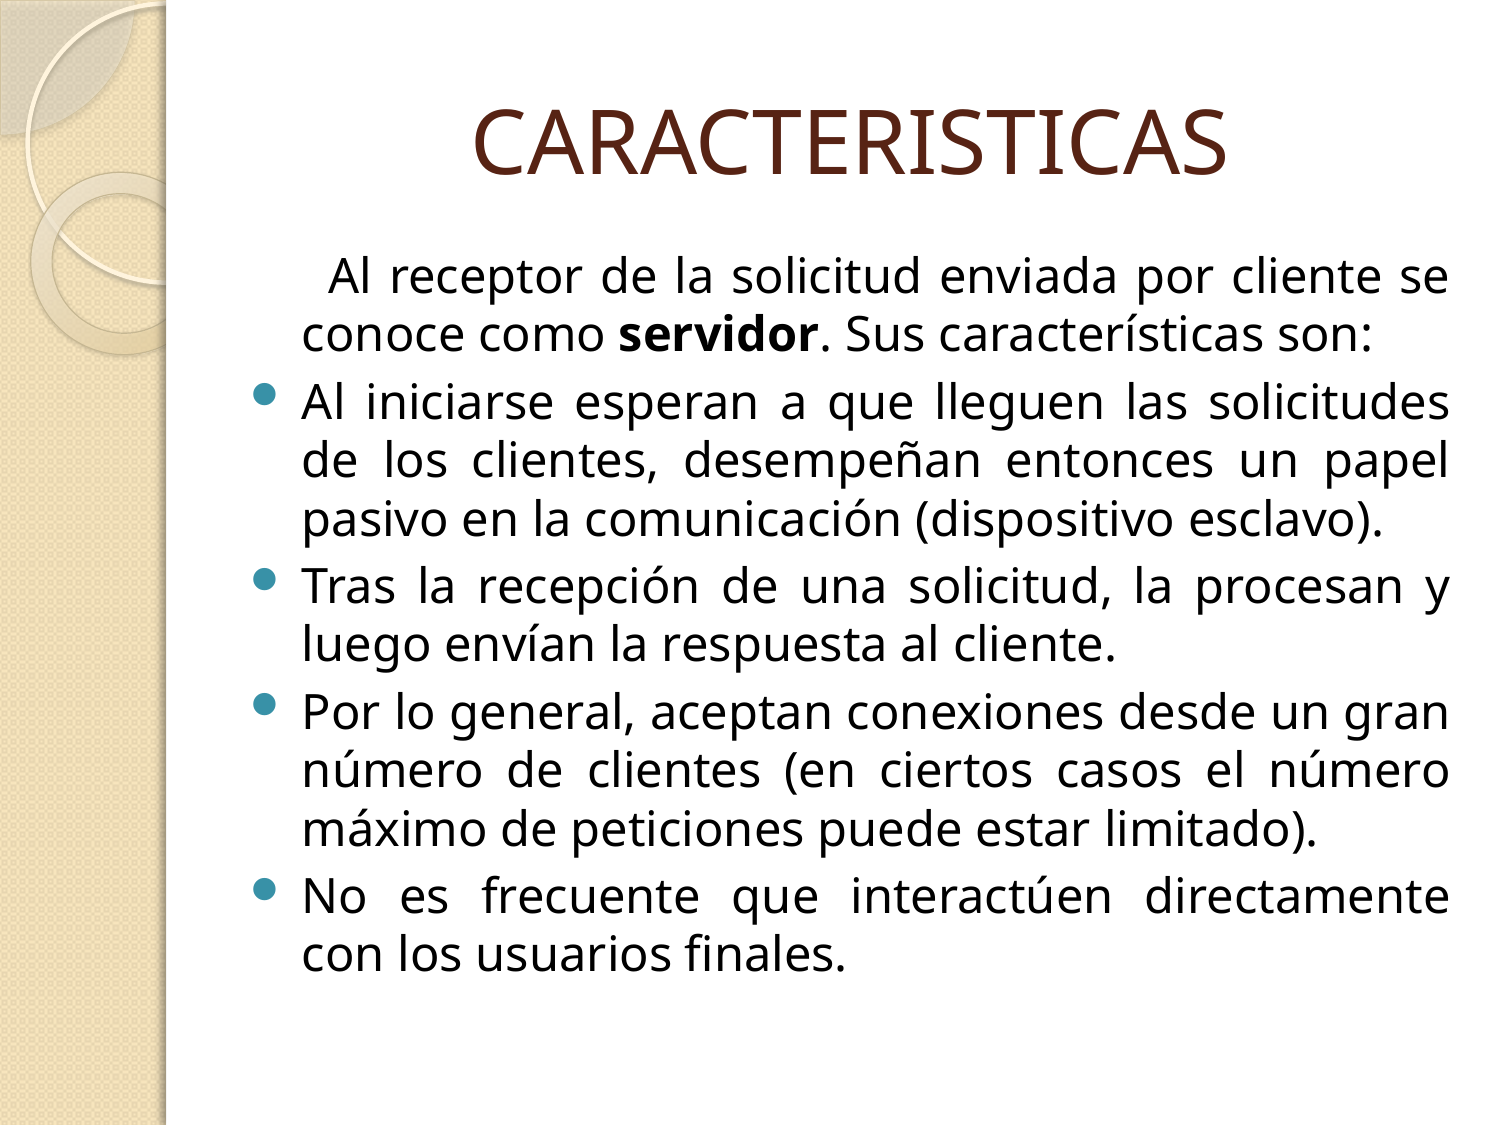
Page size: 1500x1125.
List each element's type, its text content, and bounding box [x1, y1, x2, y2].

title CARACTERISTICAS [235, 45, 1466, 233]
list Al receptor de la solicitud enviada por cliente se conoce como servidor. Sus características son: Al iniciarse esperan a que lleguen las solicitudes de los clientes, desempeñan entonces un papel pasivo en la comunicación (dispositivo esclavo). Tras la recepción de una solicitud, la procesan y luego envían la respuesta al cliente. Por lo general, aceptan conexiones desde un gran número de clientes (en ciertos casos el número máximo de peticiones puede estar limitado). No es frecuente que interactúen directamente con los usuarios finales. [235, 237, 1466, 1025]
